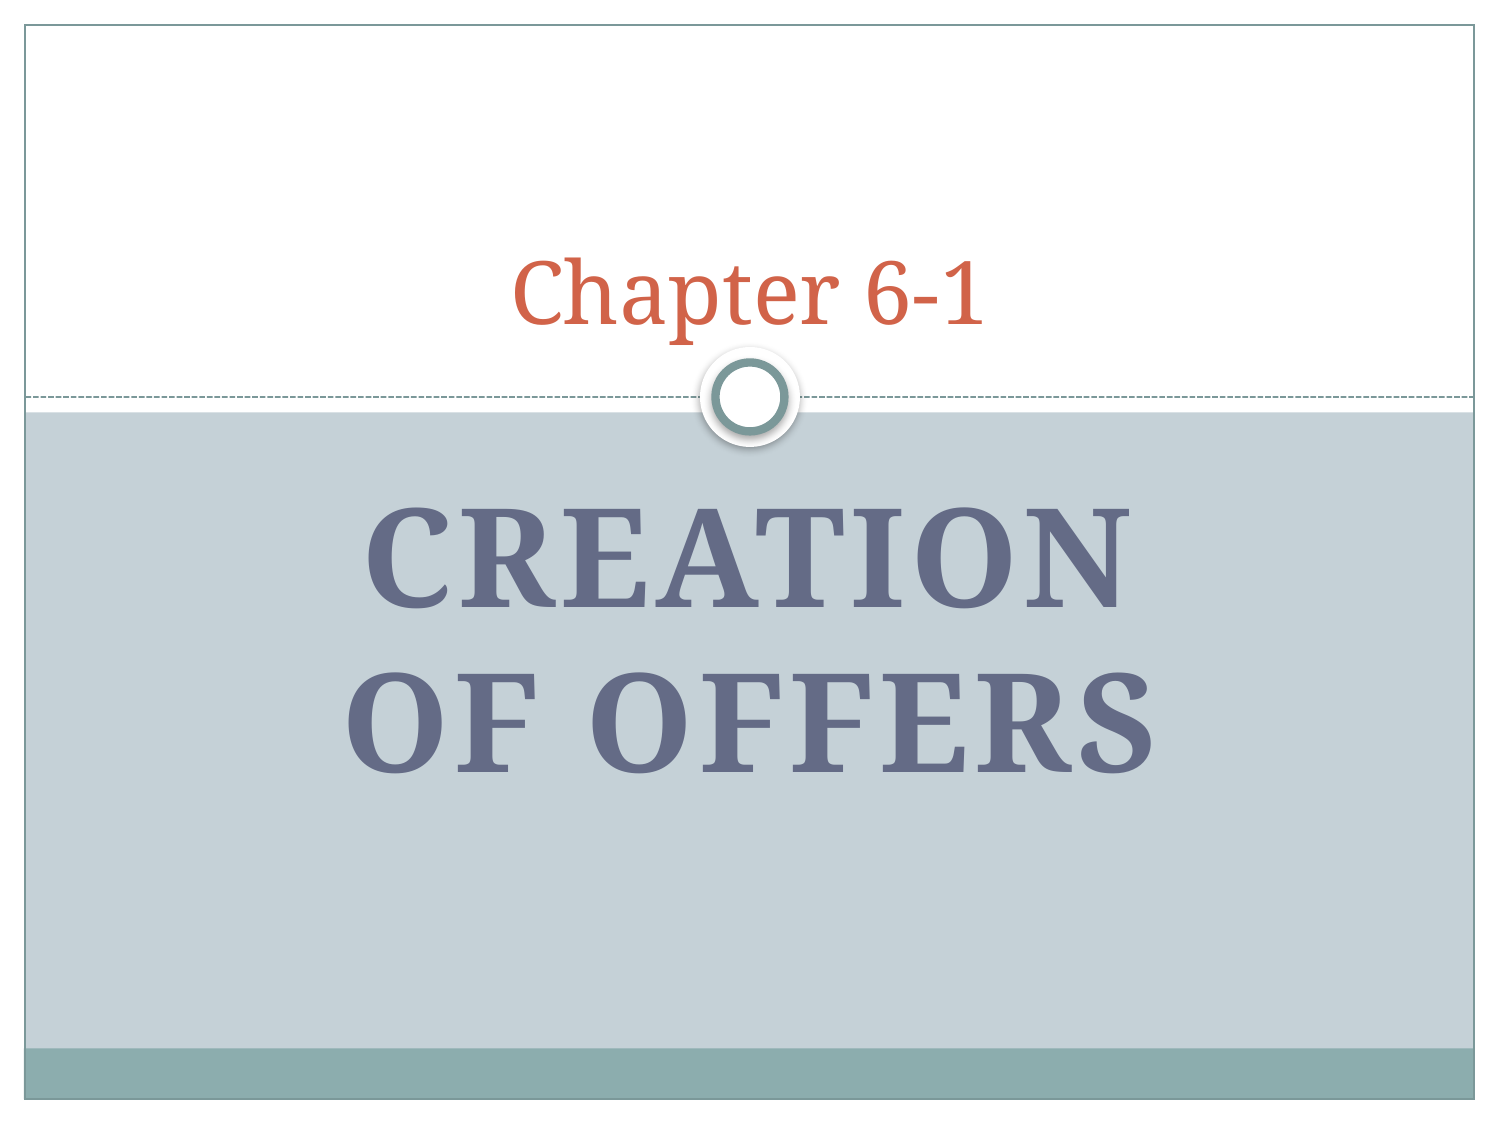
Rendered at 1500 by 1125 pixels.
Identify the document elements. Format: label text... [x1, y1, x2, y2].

subtitle Creation of Offers [225, 462, 1275, 750]
title Chapter 6-1 [112, 62, 1388, 350]
